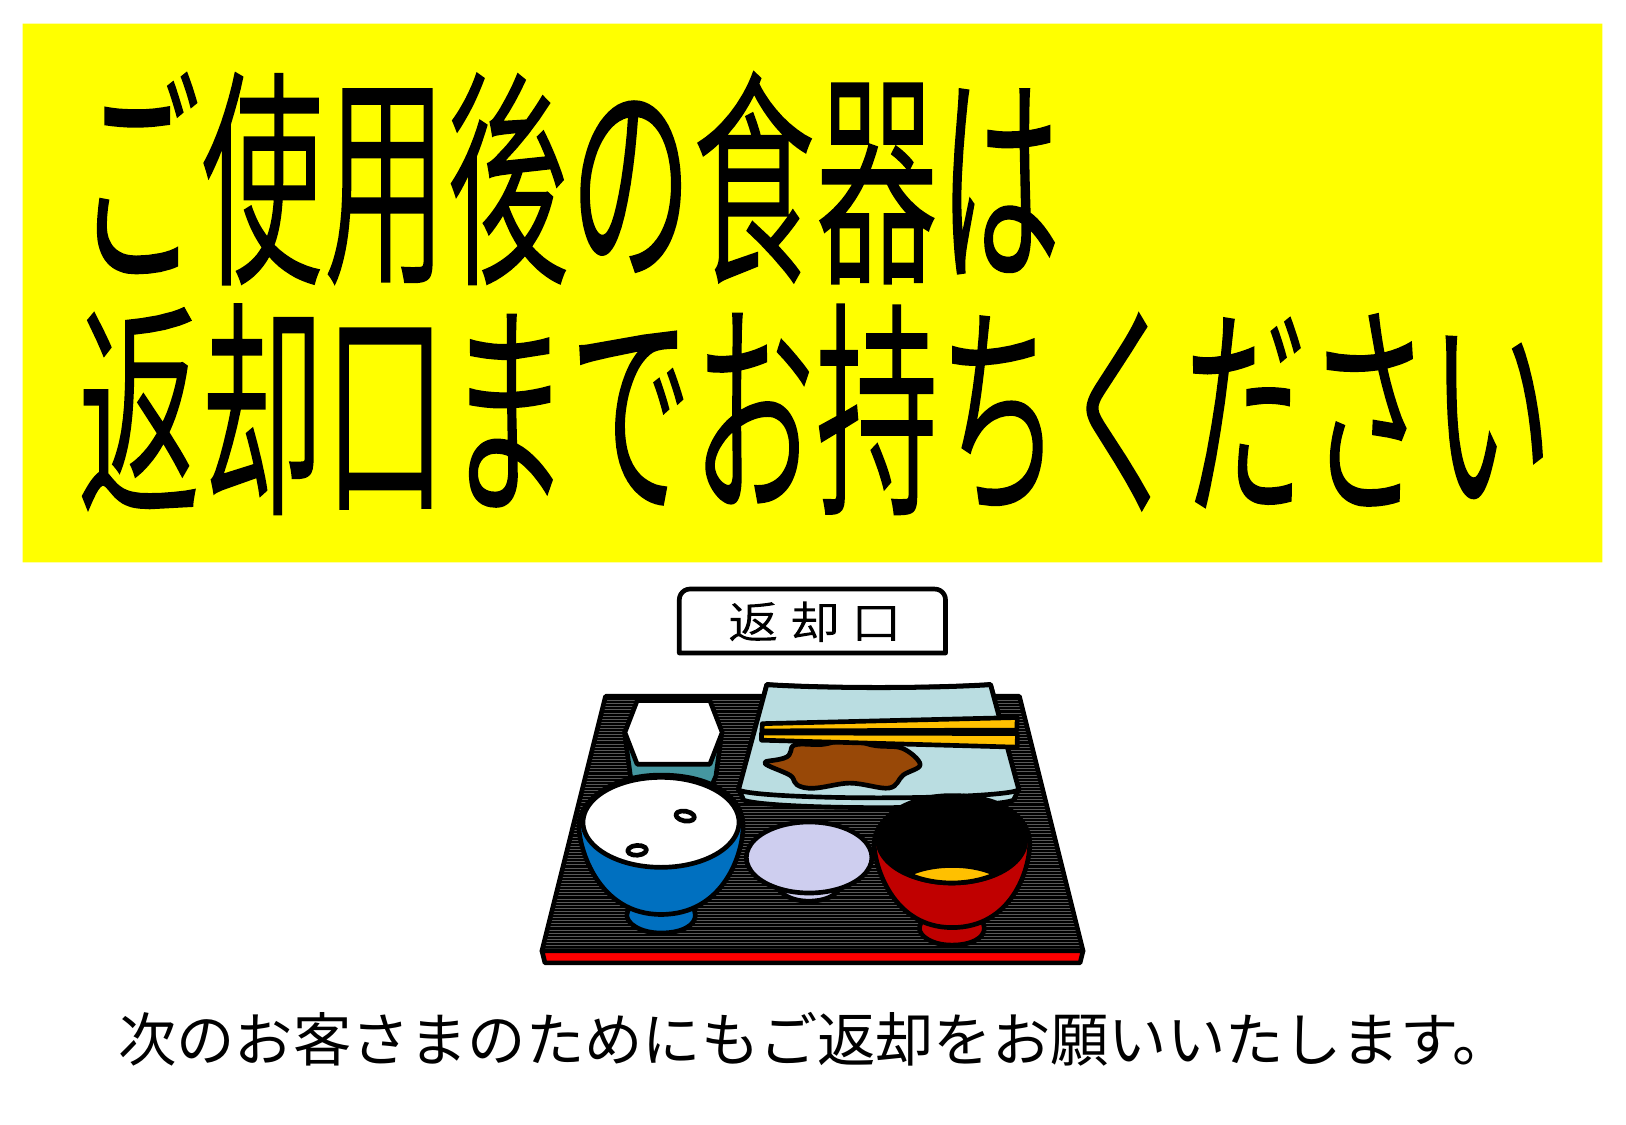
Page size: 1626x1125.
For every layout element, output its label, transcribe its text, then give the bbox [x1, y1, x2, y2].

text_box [541, 588, 1084, 964]
text_box [20, 21, 1604, 564]
text_box 次のお客さまのためにもご返却をお願いいたします。 [103, 995, 1526, 1081]
